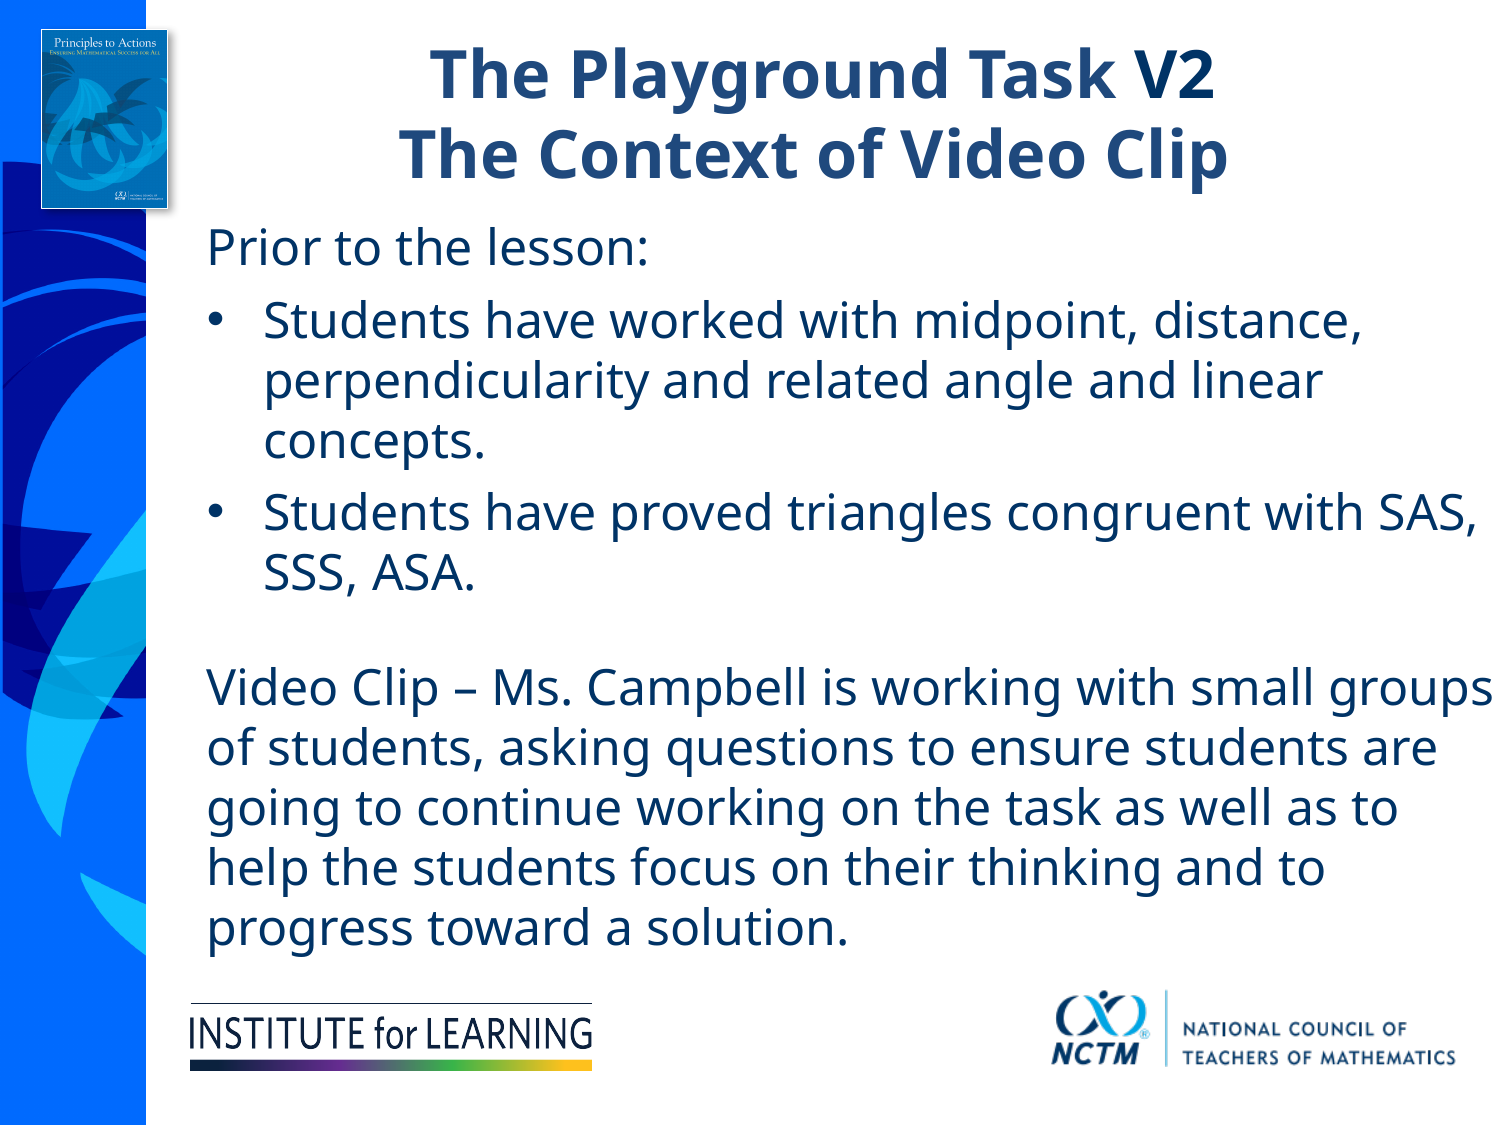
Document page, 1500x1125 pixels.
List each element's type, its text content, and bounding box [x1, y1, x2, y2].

text_box The Playground Task V2 The Context of Video Clip [151, 4, 1500, 138]
text_box Prior to the lesson: Students have worked with midpoint, distance, perpendicularity and related angle and linear concepts. Students have proved triangles congruent with SAS, SSS, ASA. Video Clip – Ms. Campbell is working with small groups of students, asking questions to ensure students are going to continue working on the task as well as to help the students focus on their thinking and to progress toward a solution. [191, 207, 1500, 896]
picture [1034, 969, 1474, 1085]
picture [0, 0, 168, 1125]
picture [190, 1003, 592, 1072]
